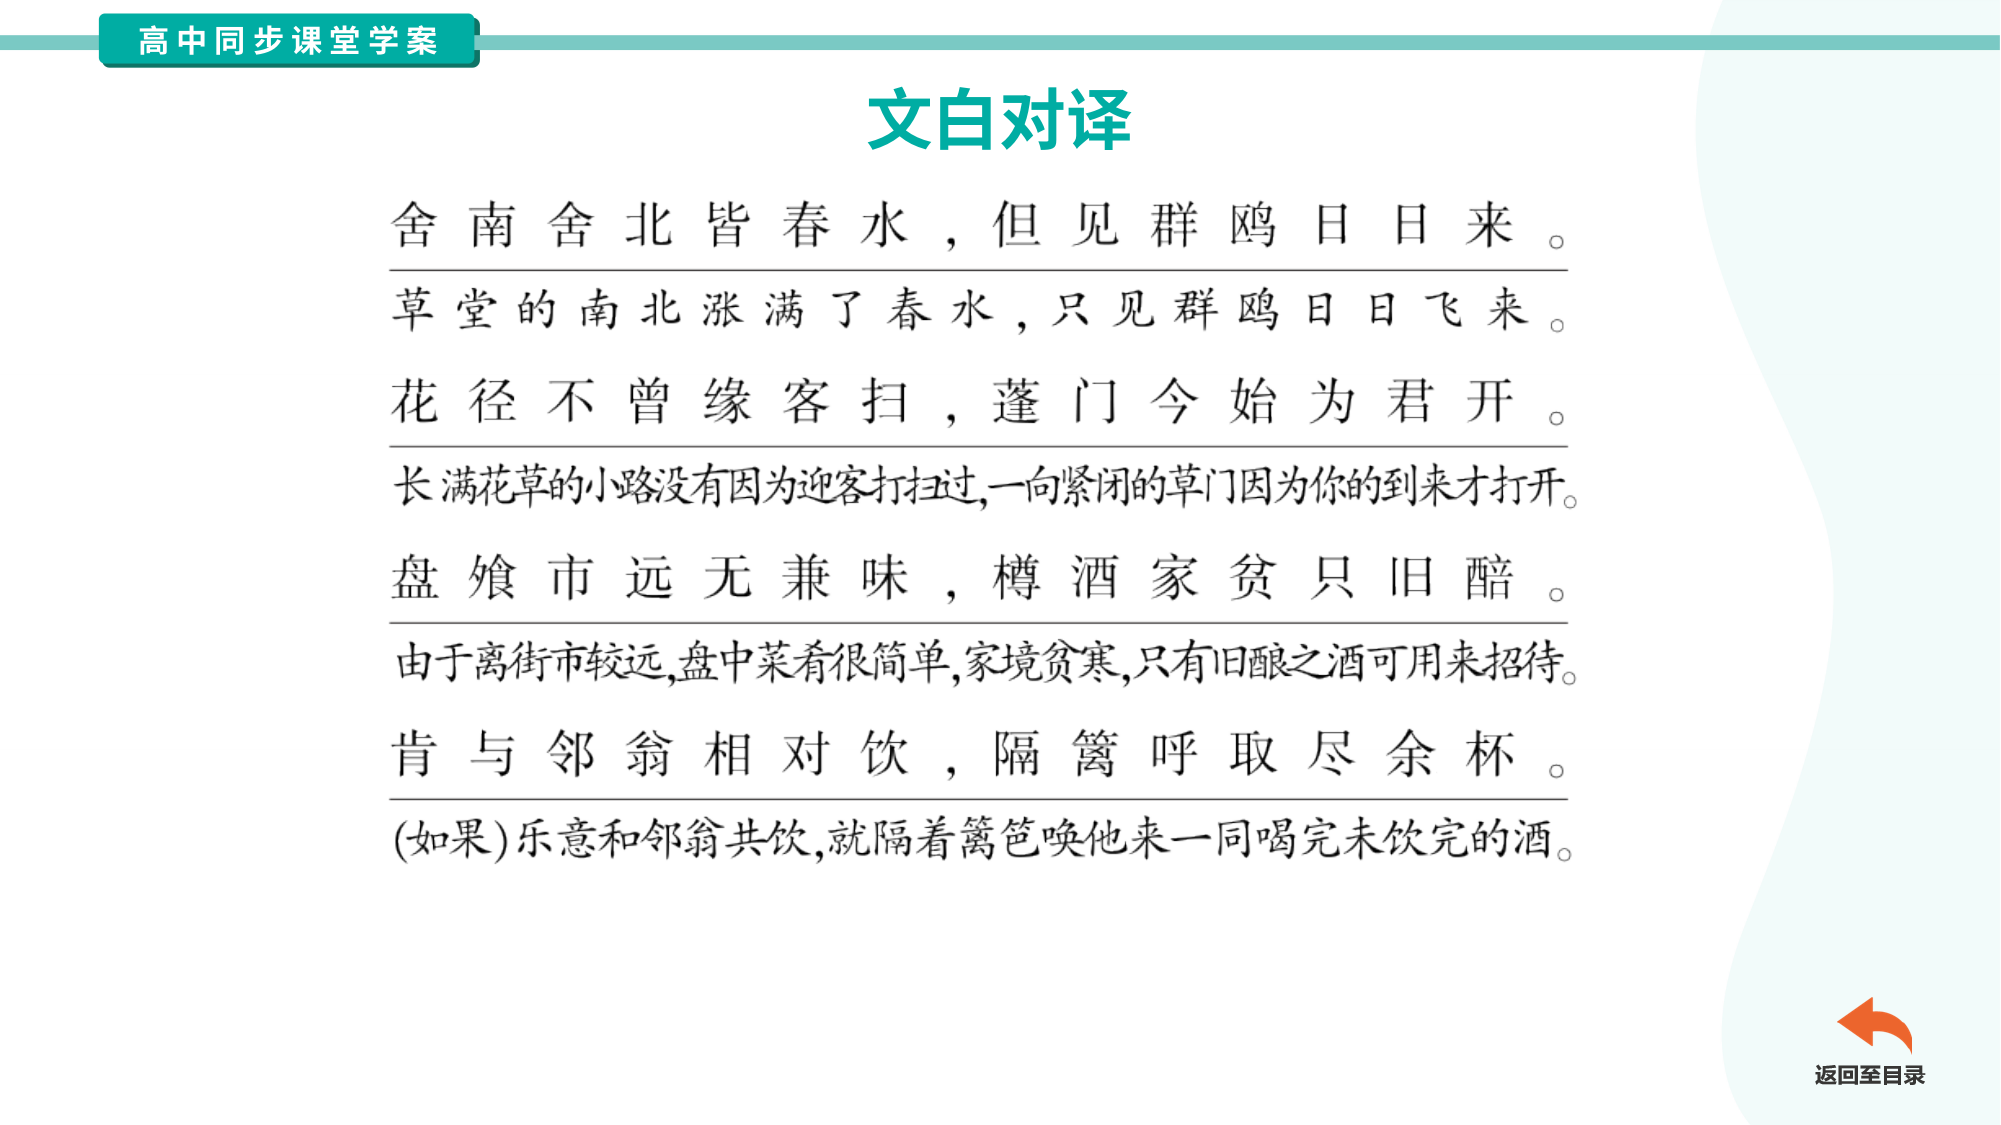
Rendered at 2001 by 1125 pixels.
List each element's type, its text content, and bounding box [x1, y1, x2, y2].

picture [0, 0, 2000, 1125]
text_box 文白对译 [100, 76, 1899, 223]
